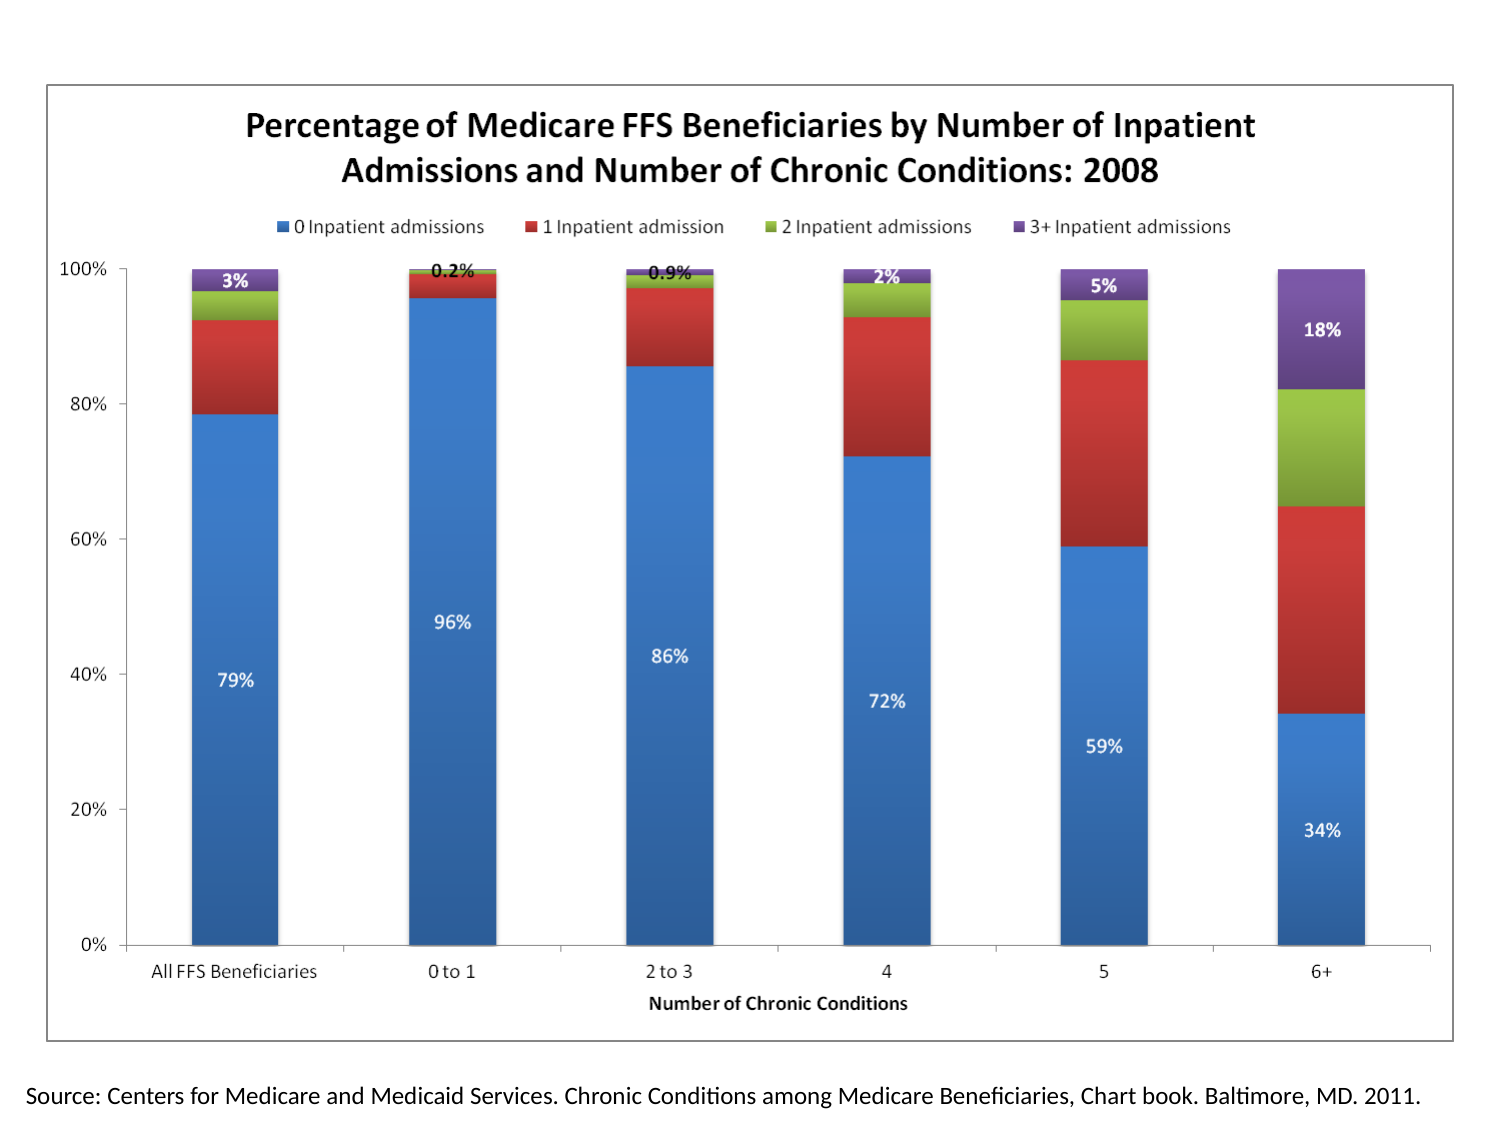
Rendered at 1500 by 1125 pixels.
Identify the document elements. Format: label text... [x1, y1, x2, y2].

text_box Source: Centers for Medicare and Medicaid Services. Chronic Conditions among Medicare Beneficiaries, Chart book. Baltimore, MD. 2011. [0, 1065, 1450, 1125]
picture [45, 83, 1455, 1043]
